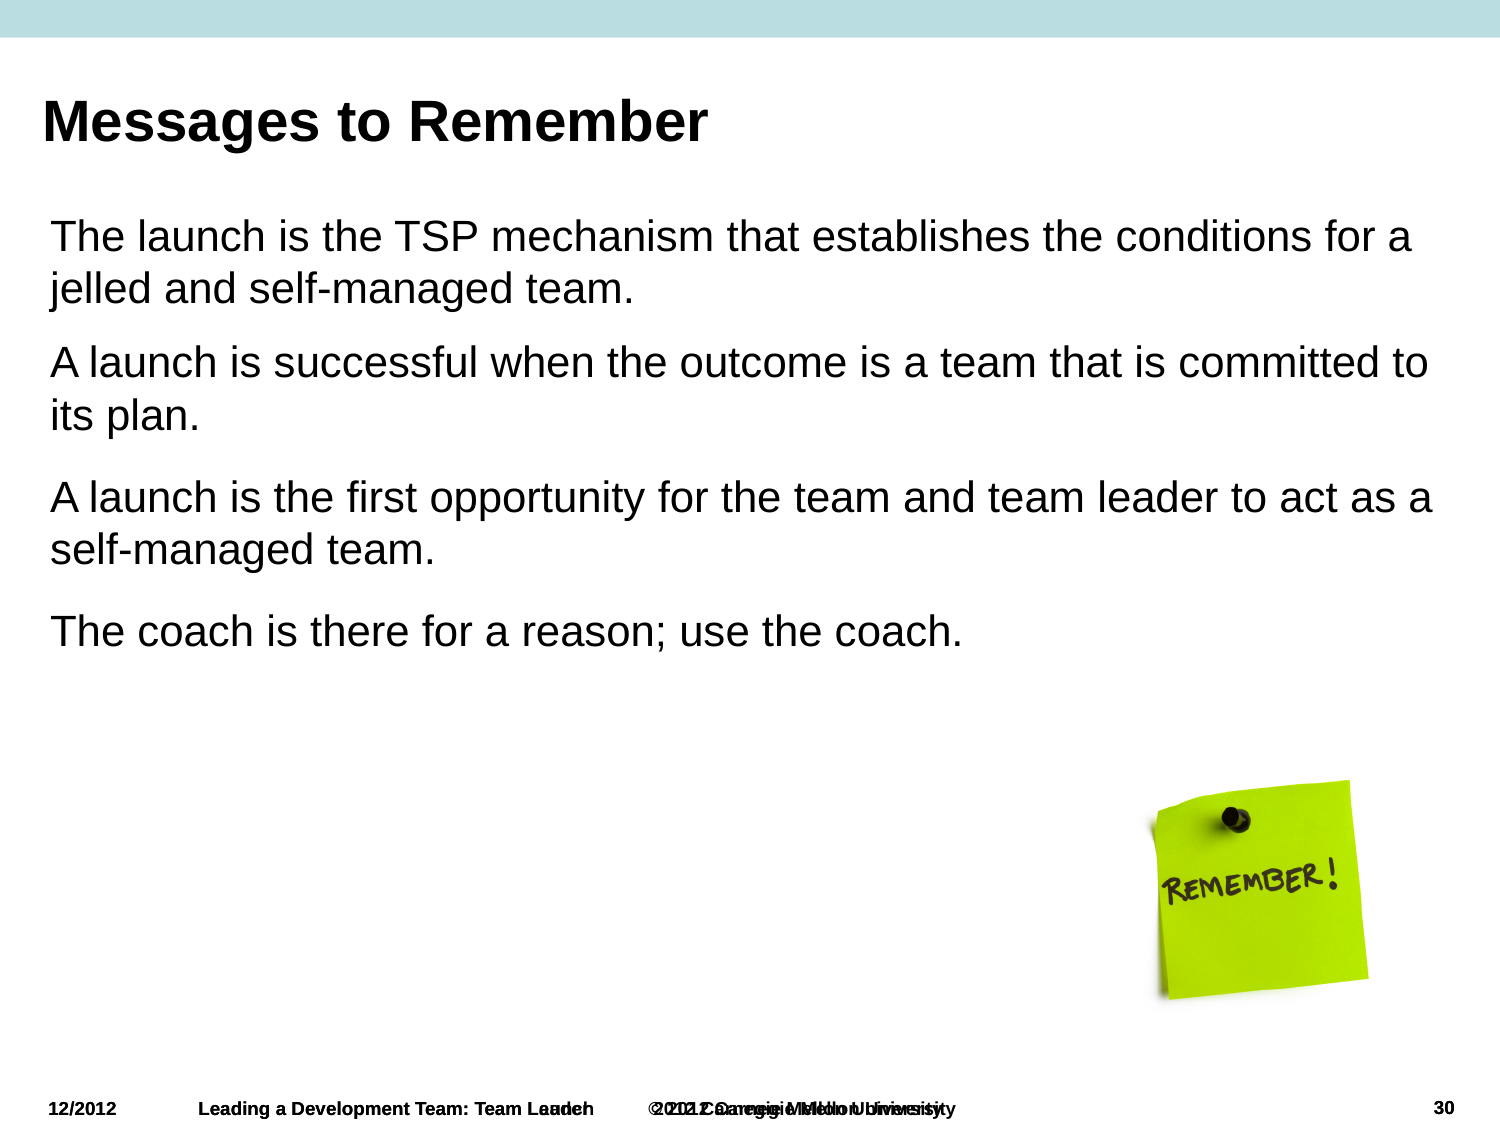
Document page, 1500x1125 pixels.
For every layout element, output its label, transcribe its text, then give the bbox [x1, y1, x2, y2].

list The launch is the TSP mechanism that establishes the conditions for a jelled and self-managed team. A launch is successful when the outcome is a team that is committed to its plan. A launch is the first opportunity for the team and team leader to act as a self-managed team. The coach is there for a reason; use the coach. [50, 207, 1437, 970]
picture [1089, 738, 1431, 1036]
title Messages to Remember [42, 96, 1438, 153]
